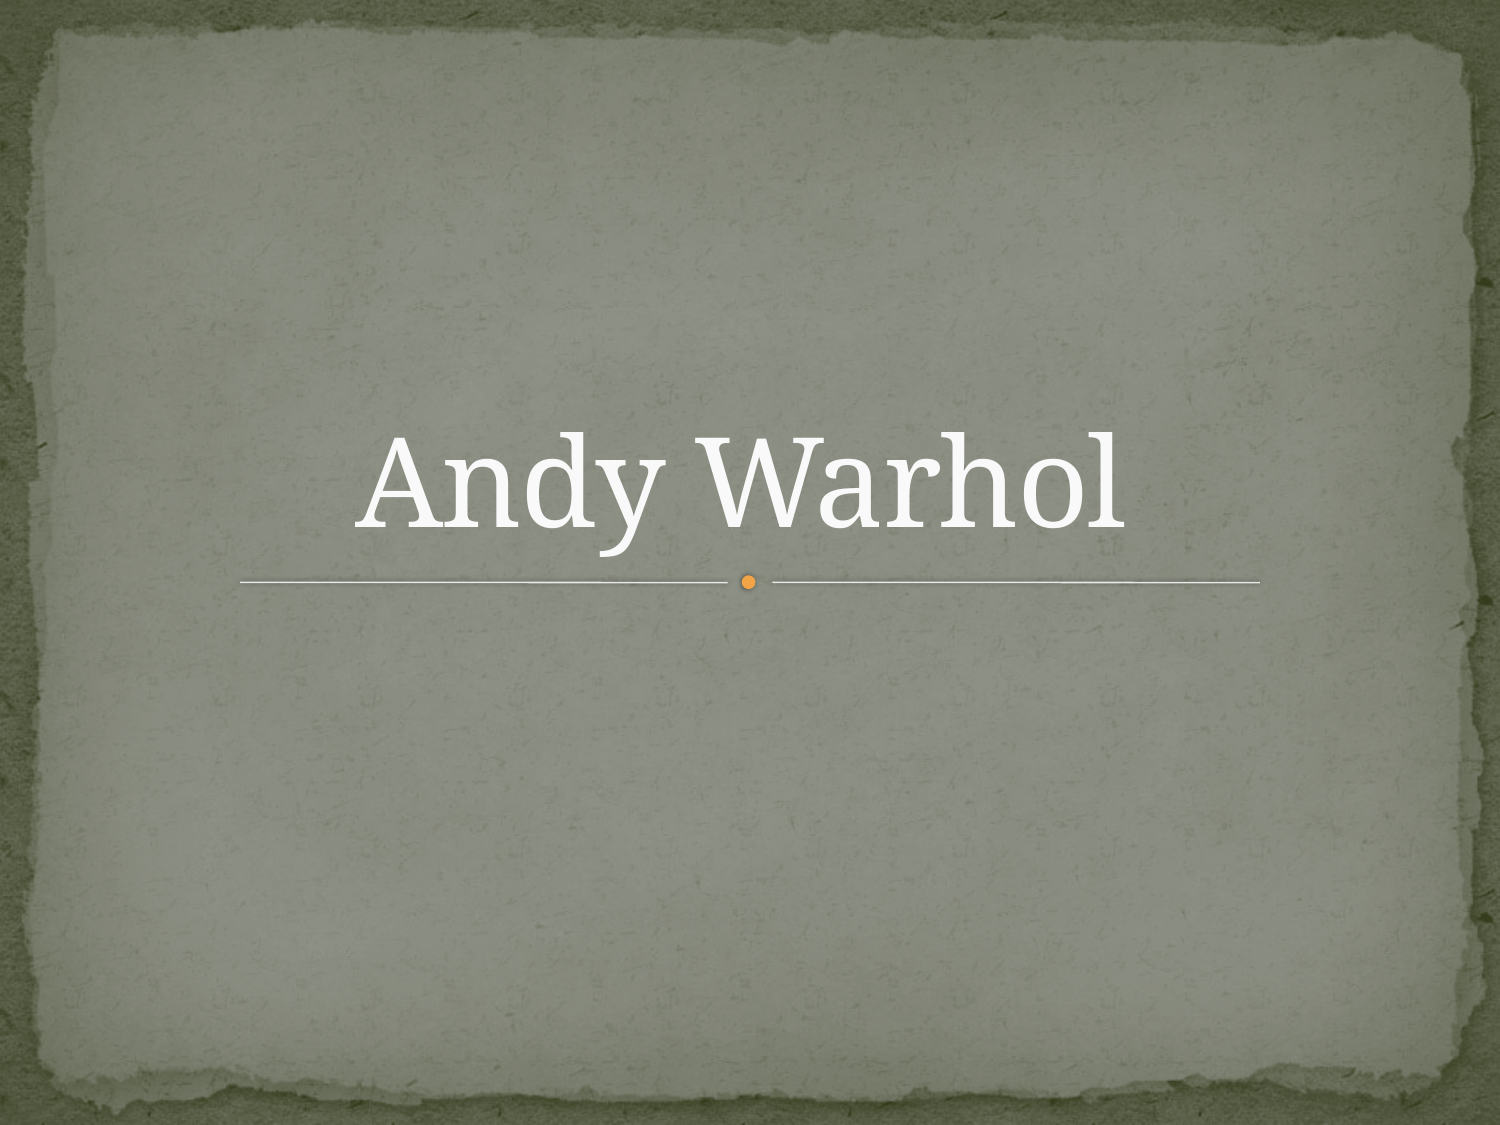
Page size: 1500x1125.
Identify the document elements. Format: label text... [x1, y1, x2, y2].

title Andy Warhol [74, 235, 1438, 561]
